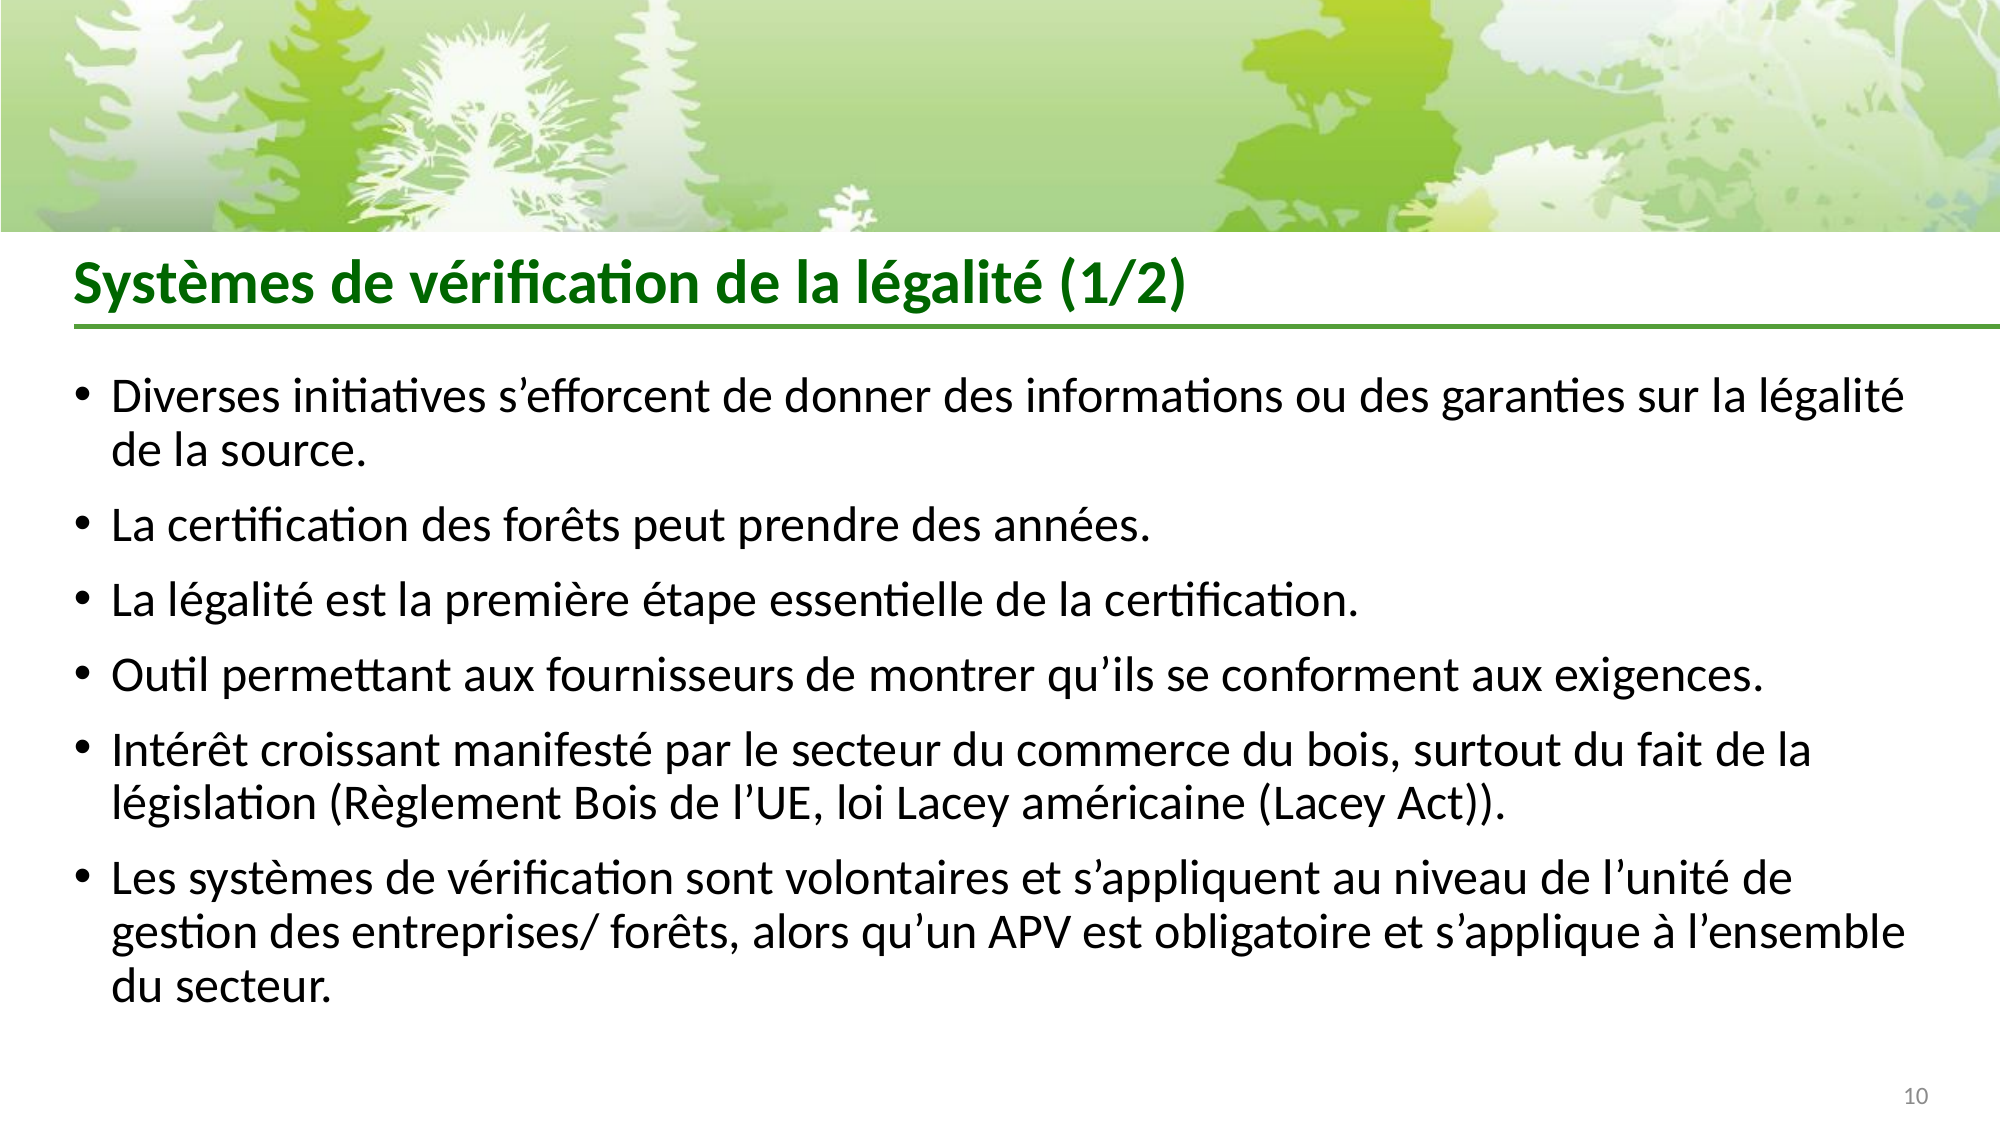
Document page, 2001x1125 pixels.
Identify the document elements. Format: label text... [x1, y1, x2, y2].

picture [0, 0, 2000, 232]
title Systèmes de vérification de la légalité (1/2) [58, 189, 1409, 362]
slide_number 10 [1493, 1065, 1944, 1125]
list Diverses initiatives s’efforcent de donner des informations ou des garanties sur la légalité de la source. La certification des forêts peut prendre des années. La légalité est la première étape essentielle de la certification. Outil permettant aux fournisseurs de montrer qu’ils se conforment aux exigences. Intérêt croissant manifesté par le secteur du commerce du bois, surtout du fait de la législation (Règlement Bois de l’UE, loi Lacey américaine (Lacey Act)). Les systèmes de vérification sont volontaires et s’appliquent au niveau de l’unité de gestion des entreprises/ forêts, alors qu’un APV est obligatoire et s’applique à l’ensemble du secteur. [58, 362, 1944, 1105]
